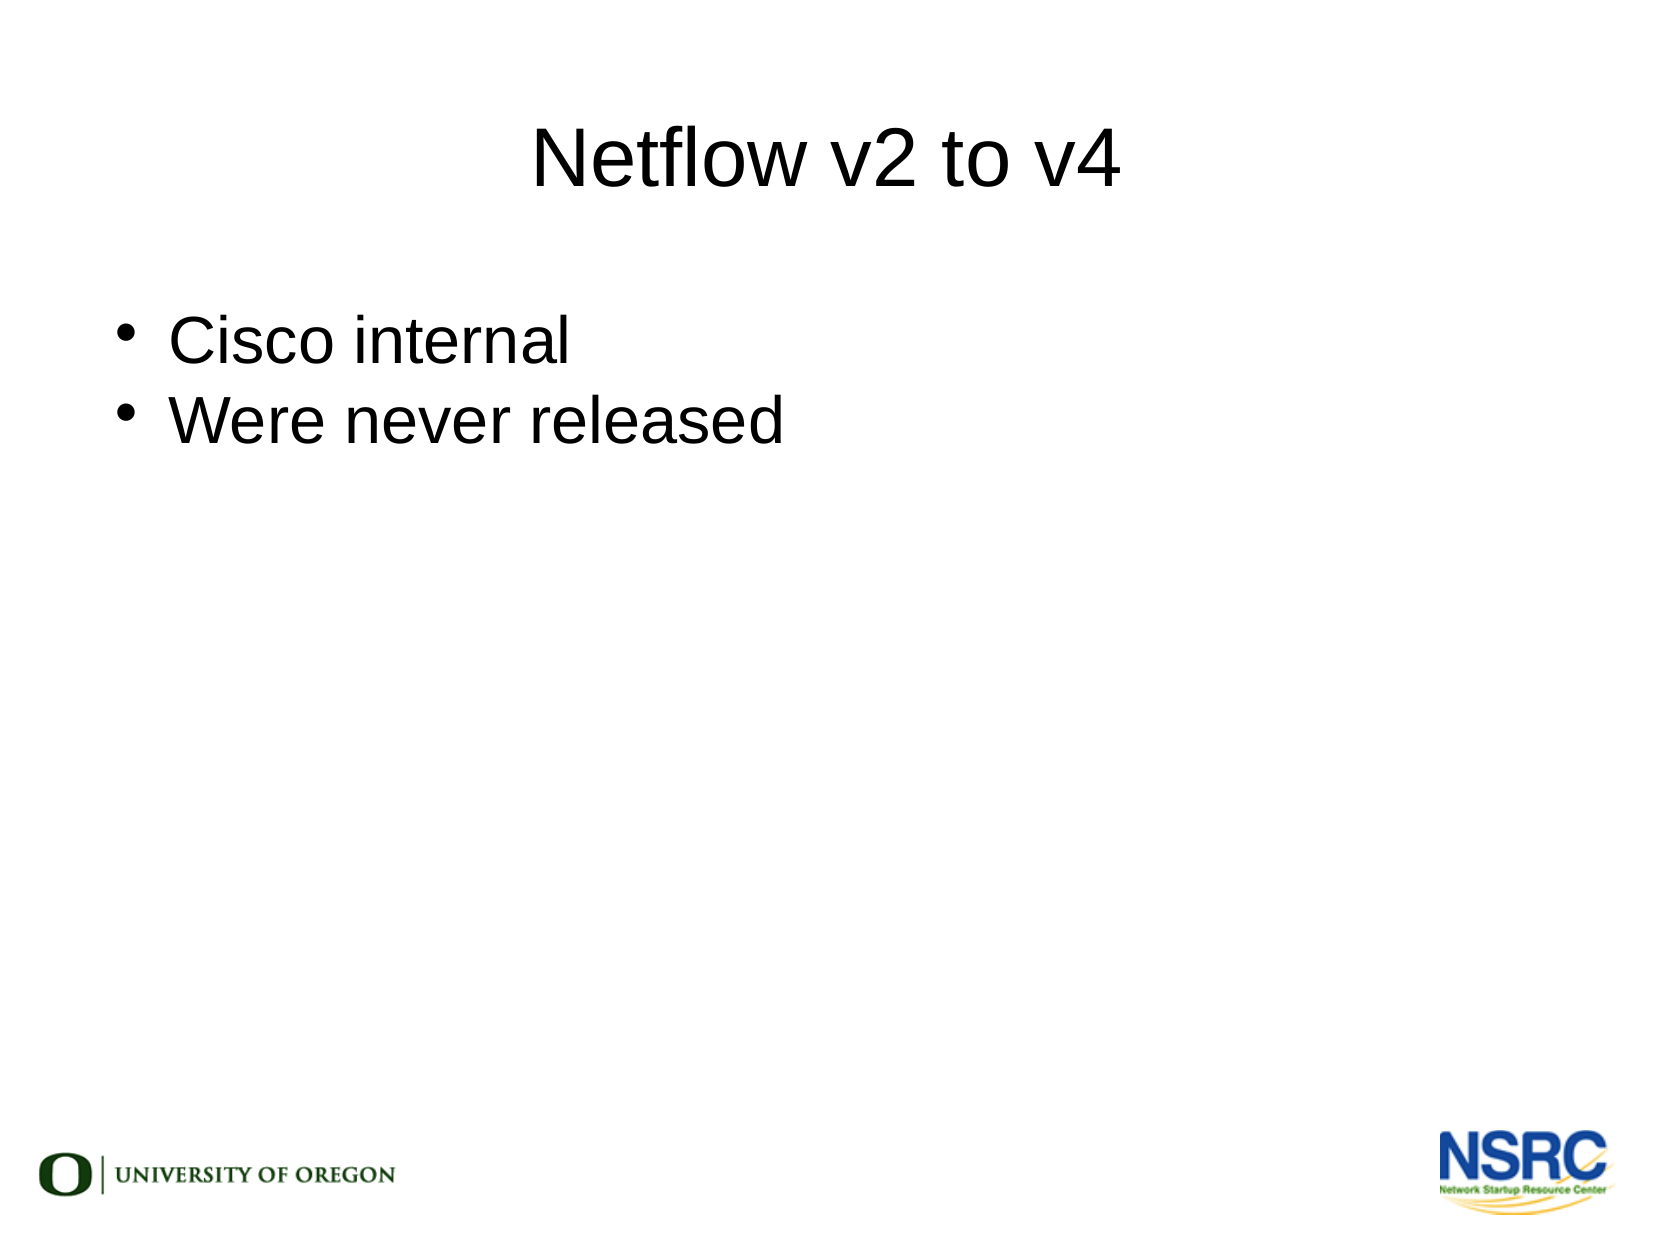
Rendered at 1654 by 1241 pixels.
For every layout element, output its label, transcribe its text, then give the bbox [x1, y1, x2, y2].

picture [1440, 1130, 1616, 1215]
text_box Netflow v2 to v4 [82, 49, 1571, 257]
picture [37, 1151, 397, 1198]
text_box Cisco internal Were never released [82, 289, 1571, 1108]
